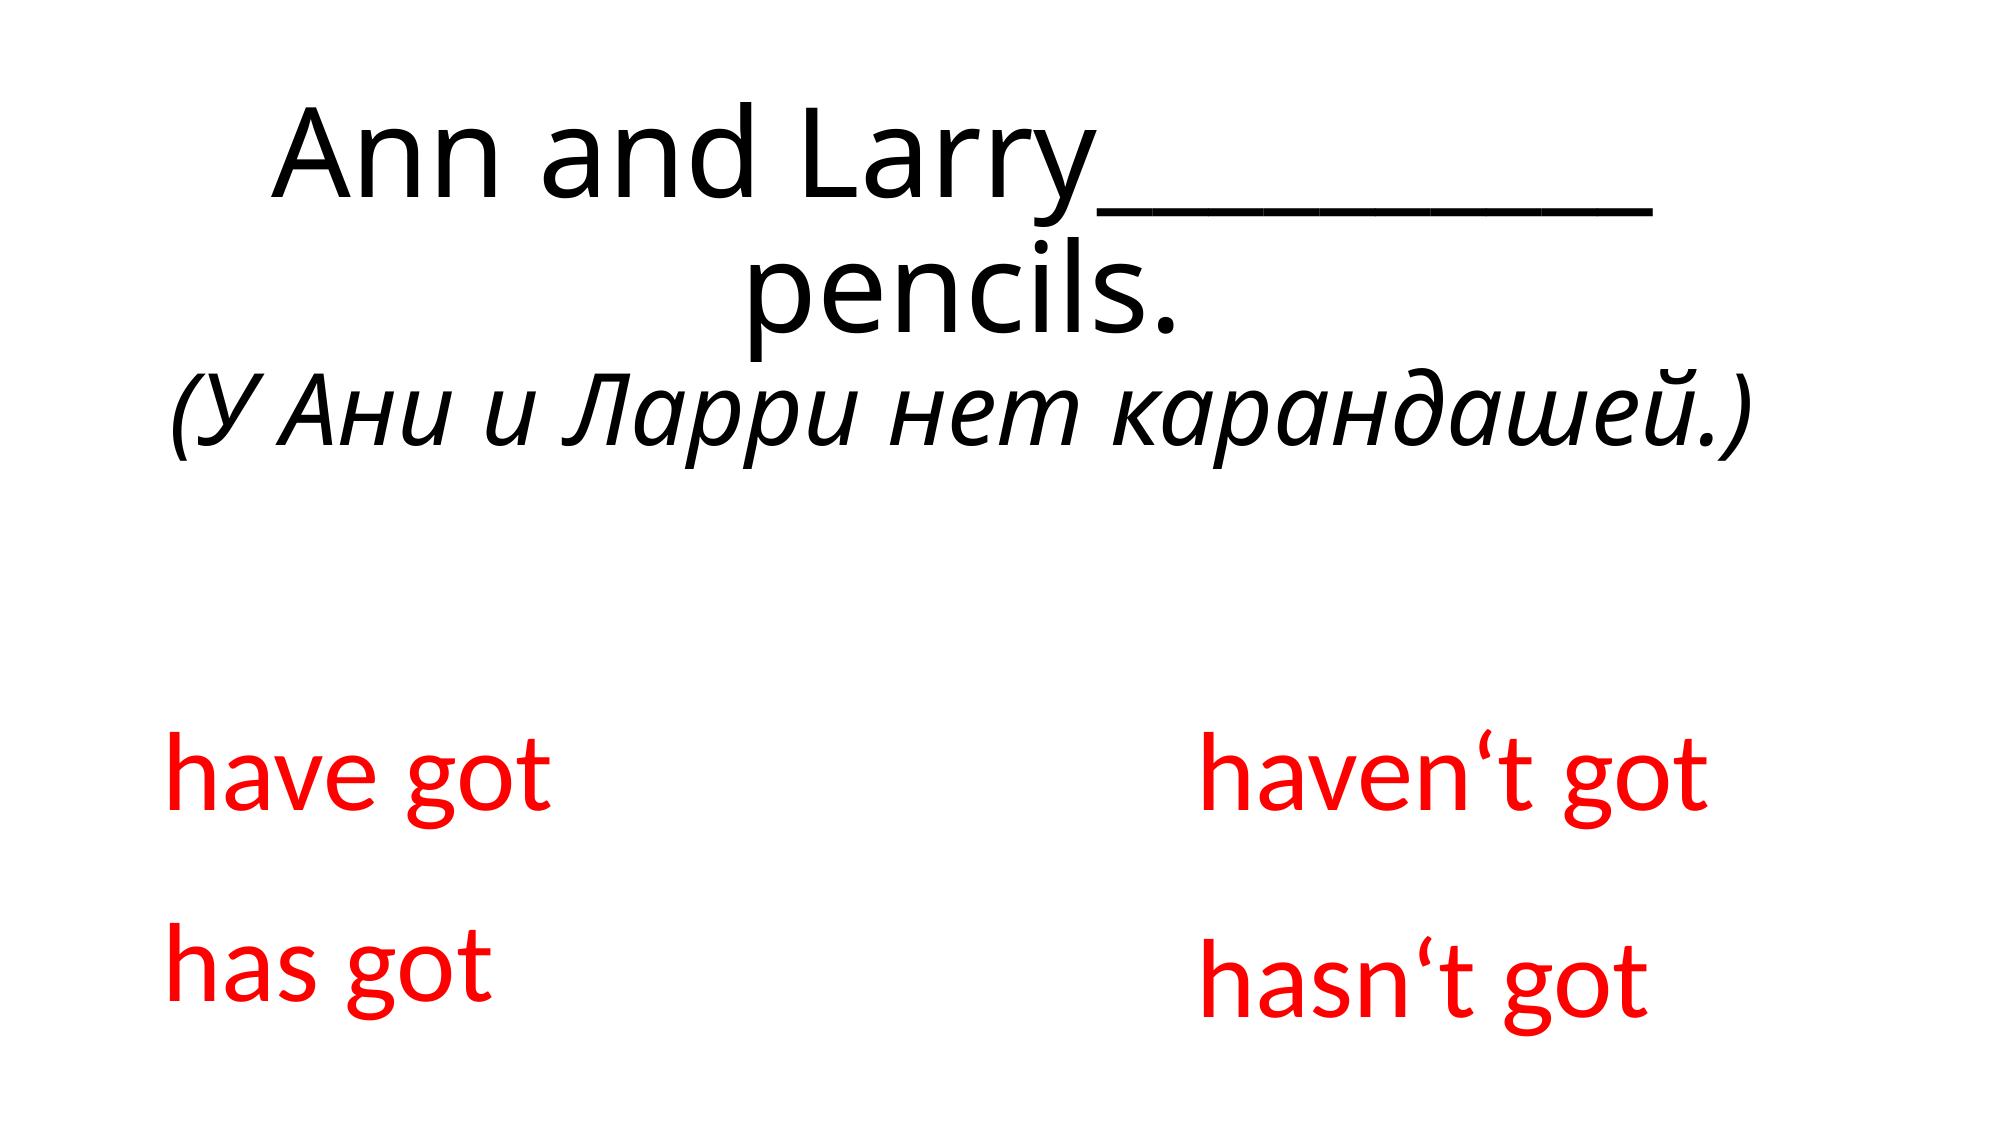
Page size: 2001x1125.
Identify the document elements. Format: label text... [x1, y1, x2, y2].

text_box have got [147, 690, 705, 841]
title Ann and Larry__________ pencils. (У Ани и Ларри нет карандашей.) [51, 73, 1873, 484]
text_box has got [147, 881, 705, 1032]
text_box haven‘t got [1181, 690, 1873, 841]
text_box hasn‘t got [1181, 897, 1873, 1048]
